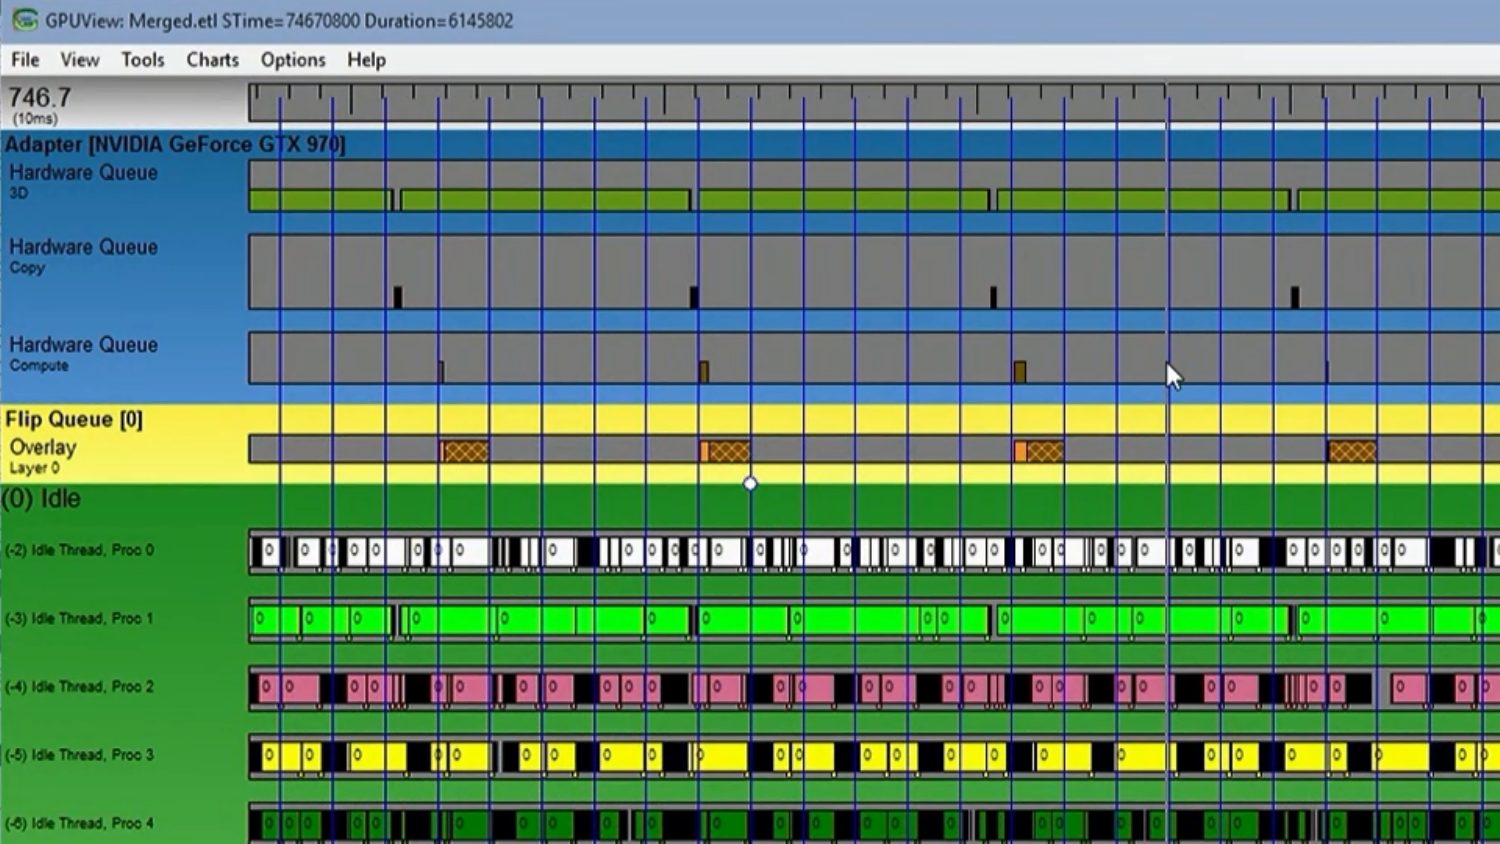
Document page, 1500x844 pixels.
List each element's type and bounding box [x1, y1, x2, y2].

list [0, 0, 1500, 844]
